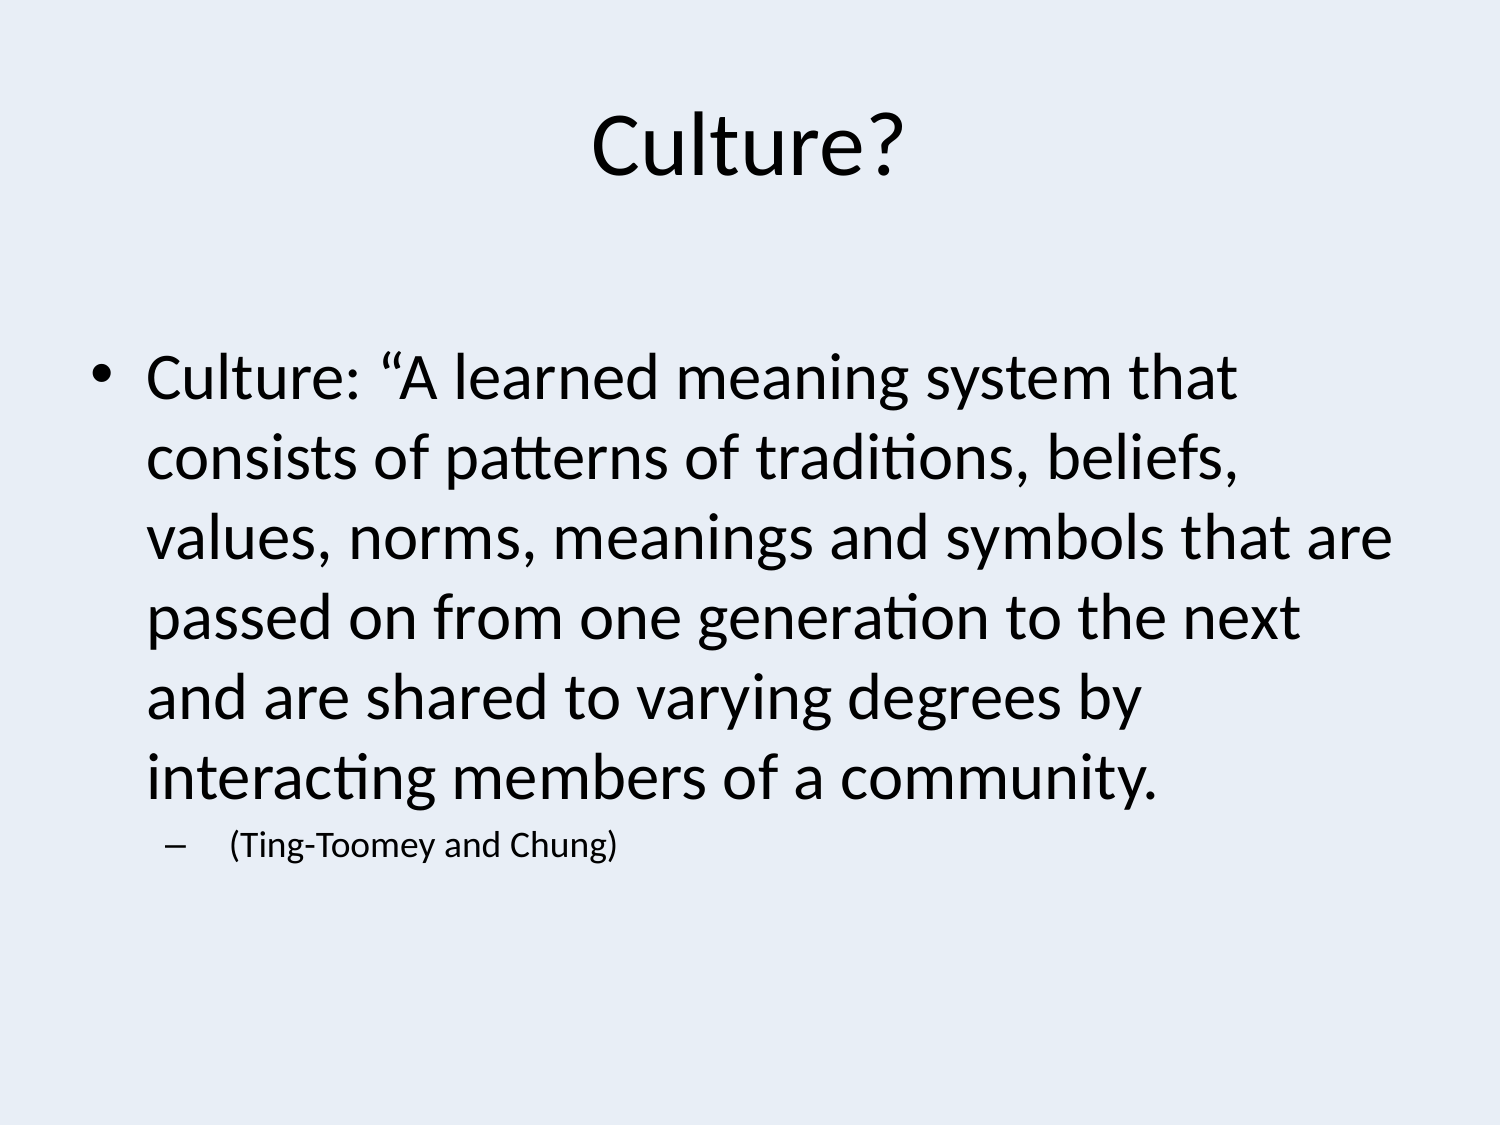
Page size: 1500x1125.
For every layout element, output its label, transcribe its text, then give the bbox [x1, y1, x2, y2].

title Culture? [75, 45, 1425, 233]
list Culture: “A learned meaning system that consists of patterns of traditions, beliefs, values, norms, meanings and symbols that are passed on from one generation to the next and are shared to varying degrees by interacting members of a community. (Ting-Toomey and Chung) [75, 324, 1425, 1068]
